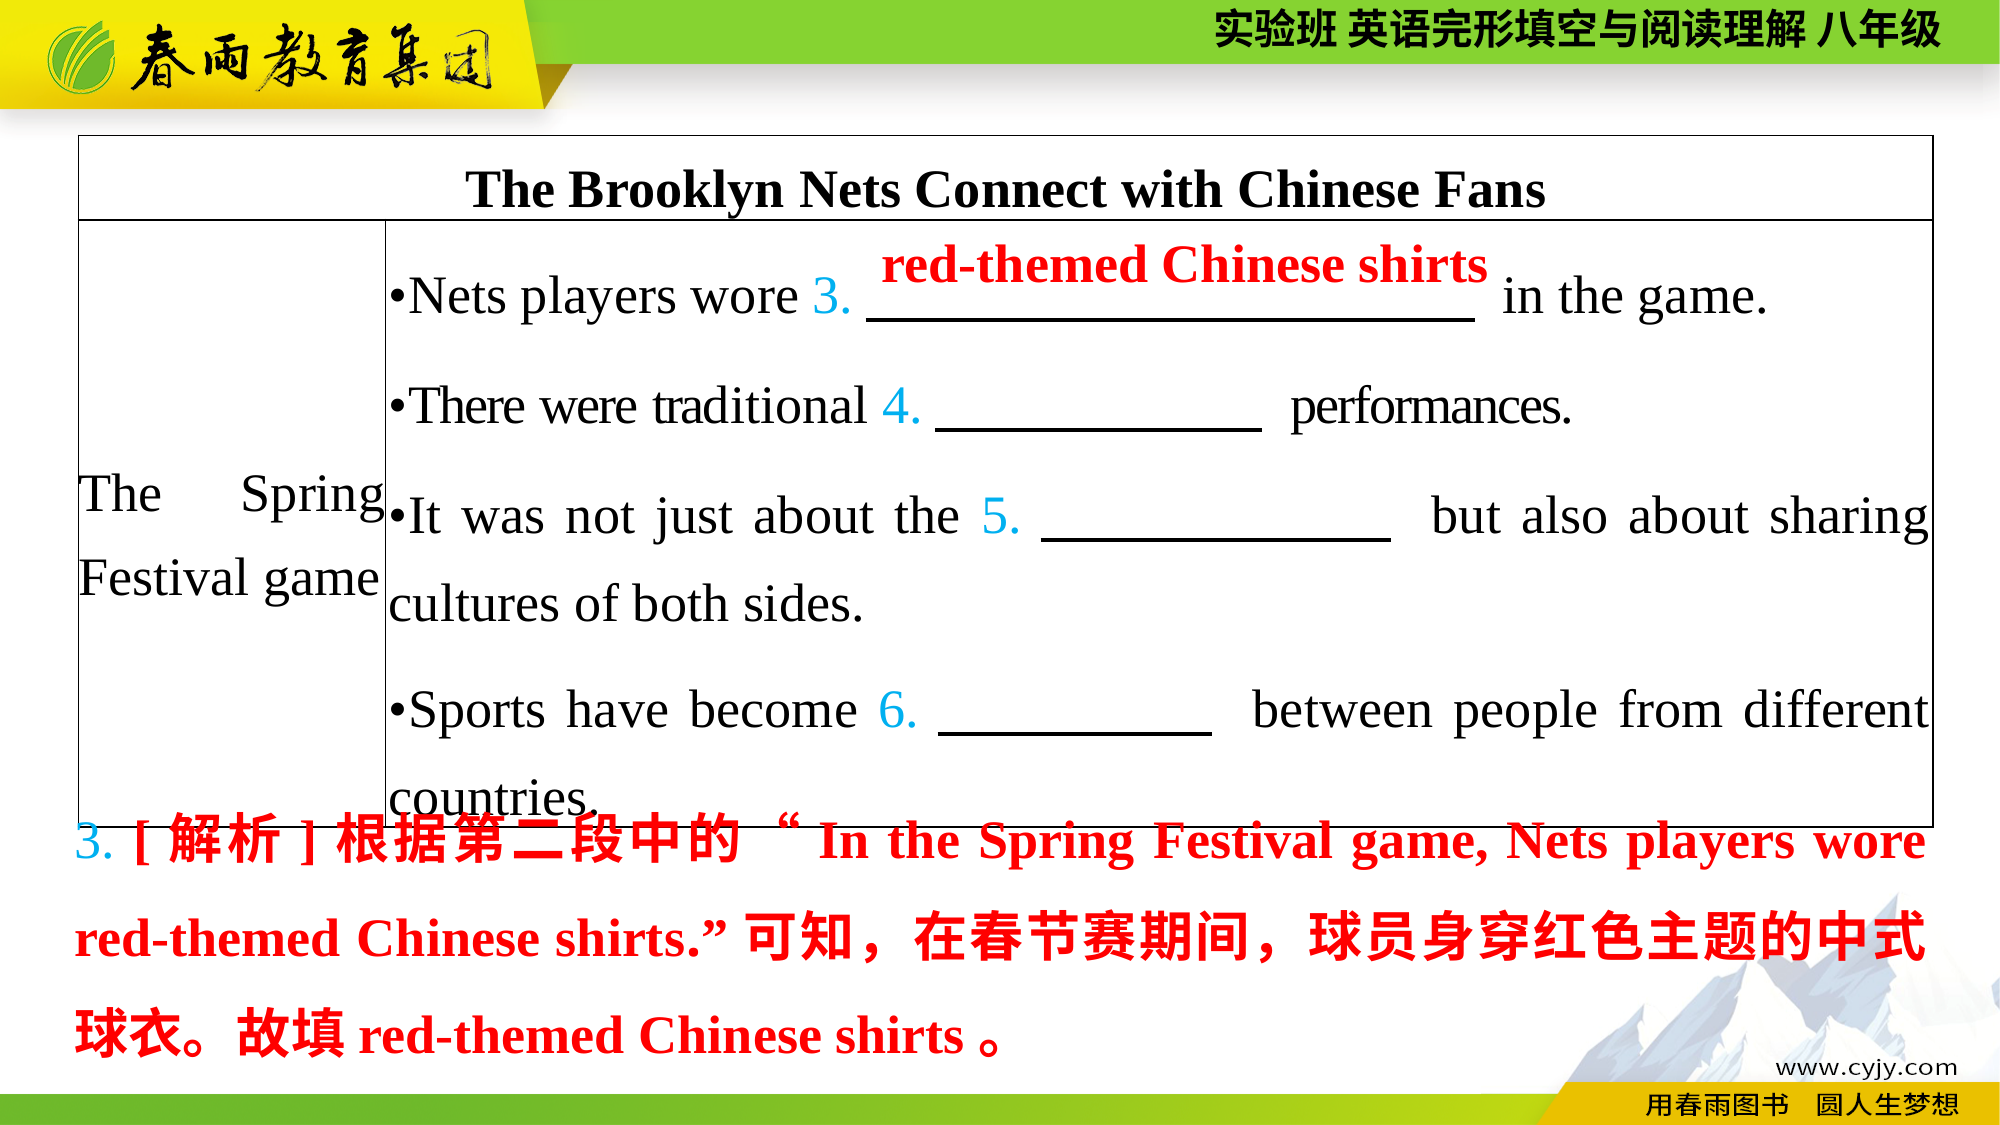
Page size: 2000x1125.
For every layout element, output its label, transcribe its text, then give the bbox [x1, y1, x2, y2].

table_header The Brooklyn Nets Connect with Chinese Fans [79, 136, 1932, 219]
table_cell •Nets players wore 3. in the game. •There were traditional 4. performances. •It was not just about the 5. but also about sharing cultures of both sides. •Sports have become 6. between people from different countries. [386, 221, 1932, 764]
table_cell The Spring Festival game [79, 221, 385, 764]
text_box red-themed Chinese shirts [866, 221, 1504, 301]
picture [0, 0, 2000, 1125]
list 3. [解析]根据第二段中的“In the Spring Festival game, Nets players wore red-themed Chinese shirts.”可知，在春节赛期间，球员身穿红色主题的中式球衣。故填red-themed Chinese shirts。 [59, 764, 1944, 1063]
